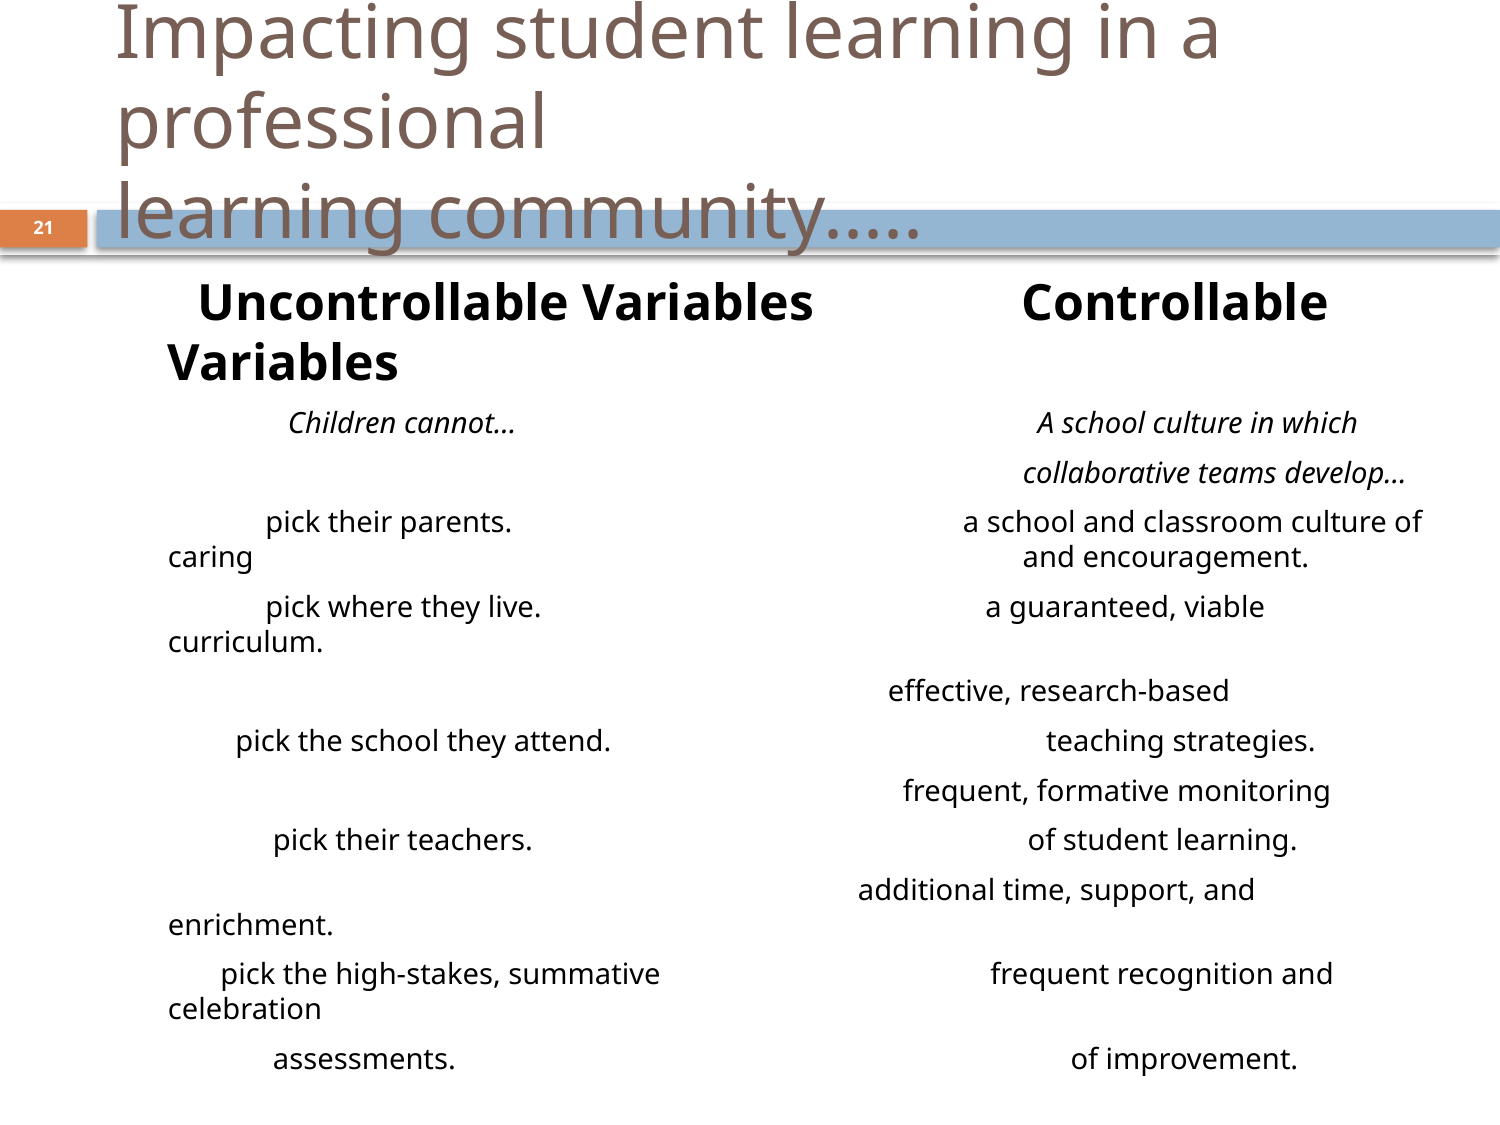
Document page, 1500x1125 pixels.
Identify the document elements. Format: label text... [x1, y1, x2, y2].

slide_number 21 [0, 208, 88, 249]
list Uncontrollable Variables Controllable Variables Children cannot… A school culture in which collaborative teams develop… pick their parents. a school and classroom culture of caring and encouragement. pick where they live. a guaranteed, viable curriculum. effective, research-based pick the school they attend. teaching strategies. frequent, formative monitoring pick their teachers. of student learning. additional time, support, and enrichment. pick the high-stakes, summative frequent recognition and celebration assessments. of improvement. [100, 262, 1439, 1001]
title Impacting student learning in a professional learning community..... [100, 37, 1439, 201]
